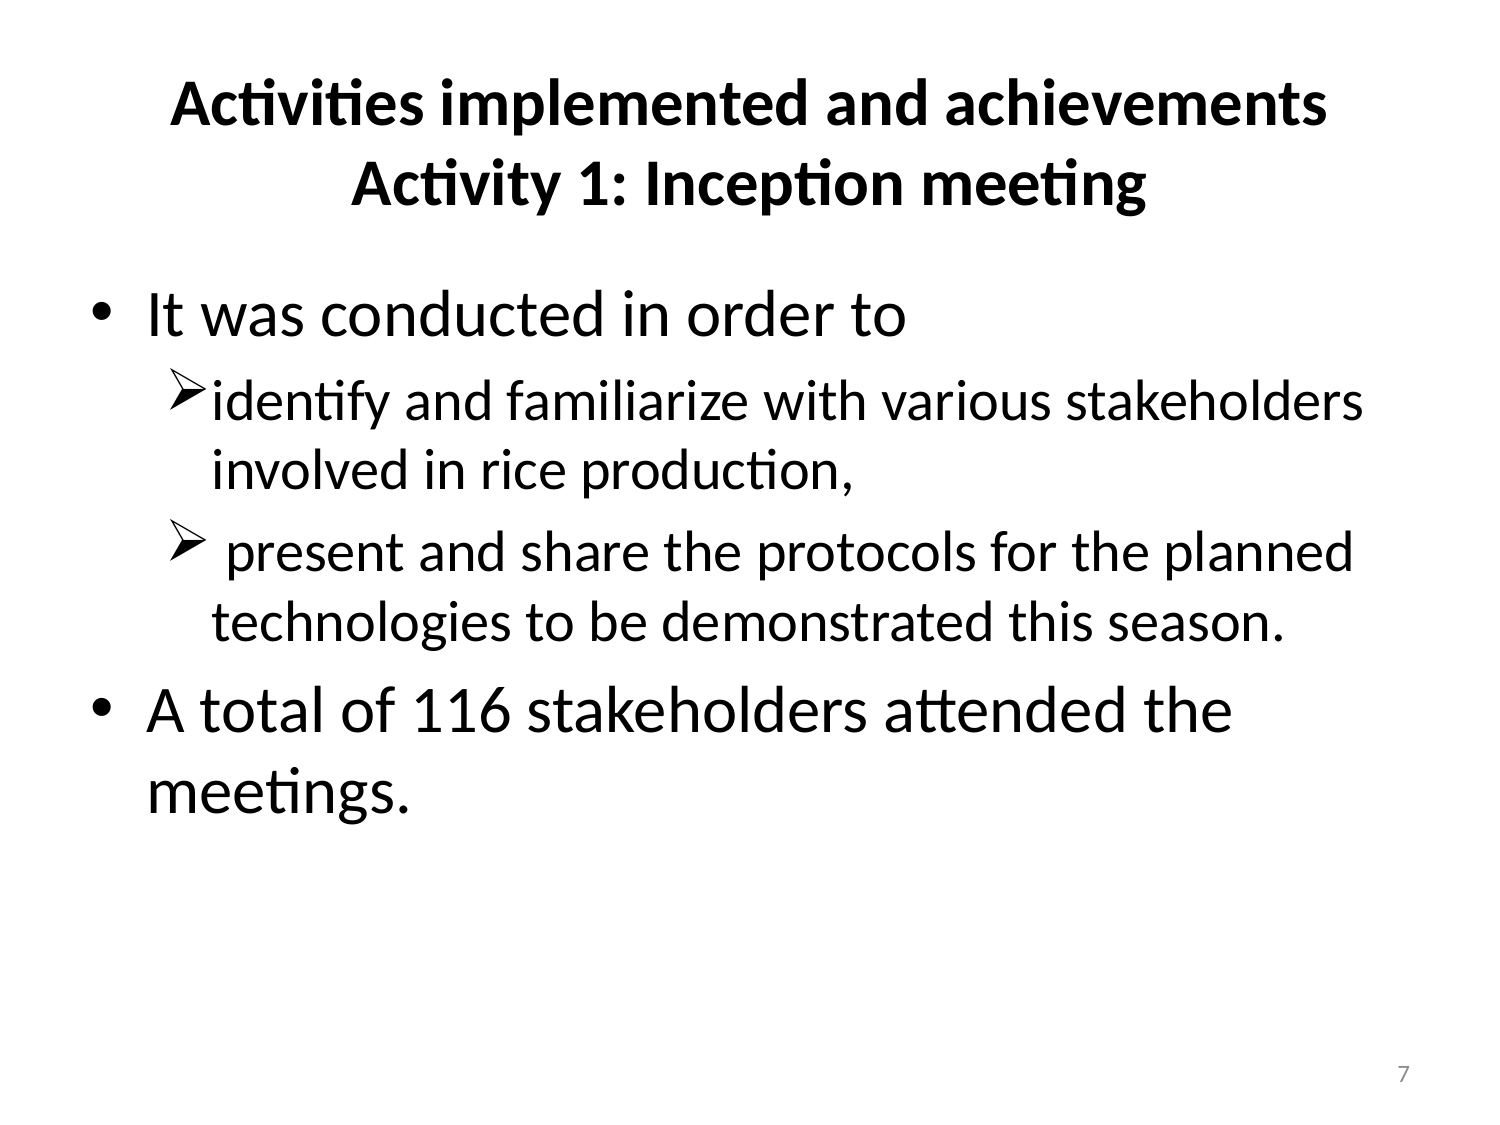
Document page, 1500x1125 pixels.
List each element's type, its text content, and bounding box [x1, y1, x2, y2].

title Activities implemented and achievements Activity 1: Inception meeting [75, 45, 1425, 233]
slide_number 7 [1074, 1042, 1425, 1103]
list It was conducted in order to identify and familiarize with various stakeholders involved in rice production, present and share the protocols for the planned technologies to be demonstrated this season. A total of 116 stakeholders attended the meetings. [75, 262, 1425, 1005]
